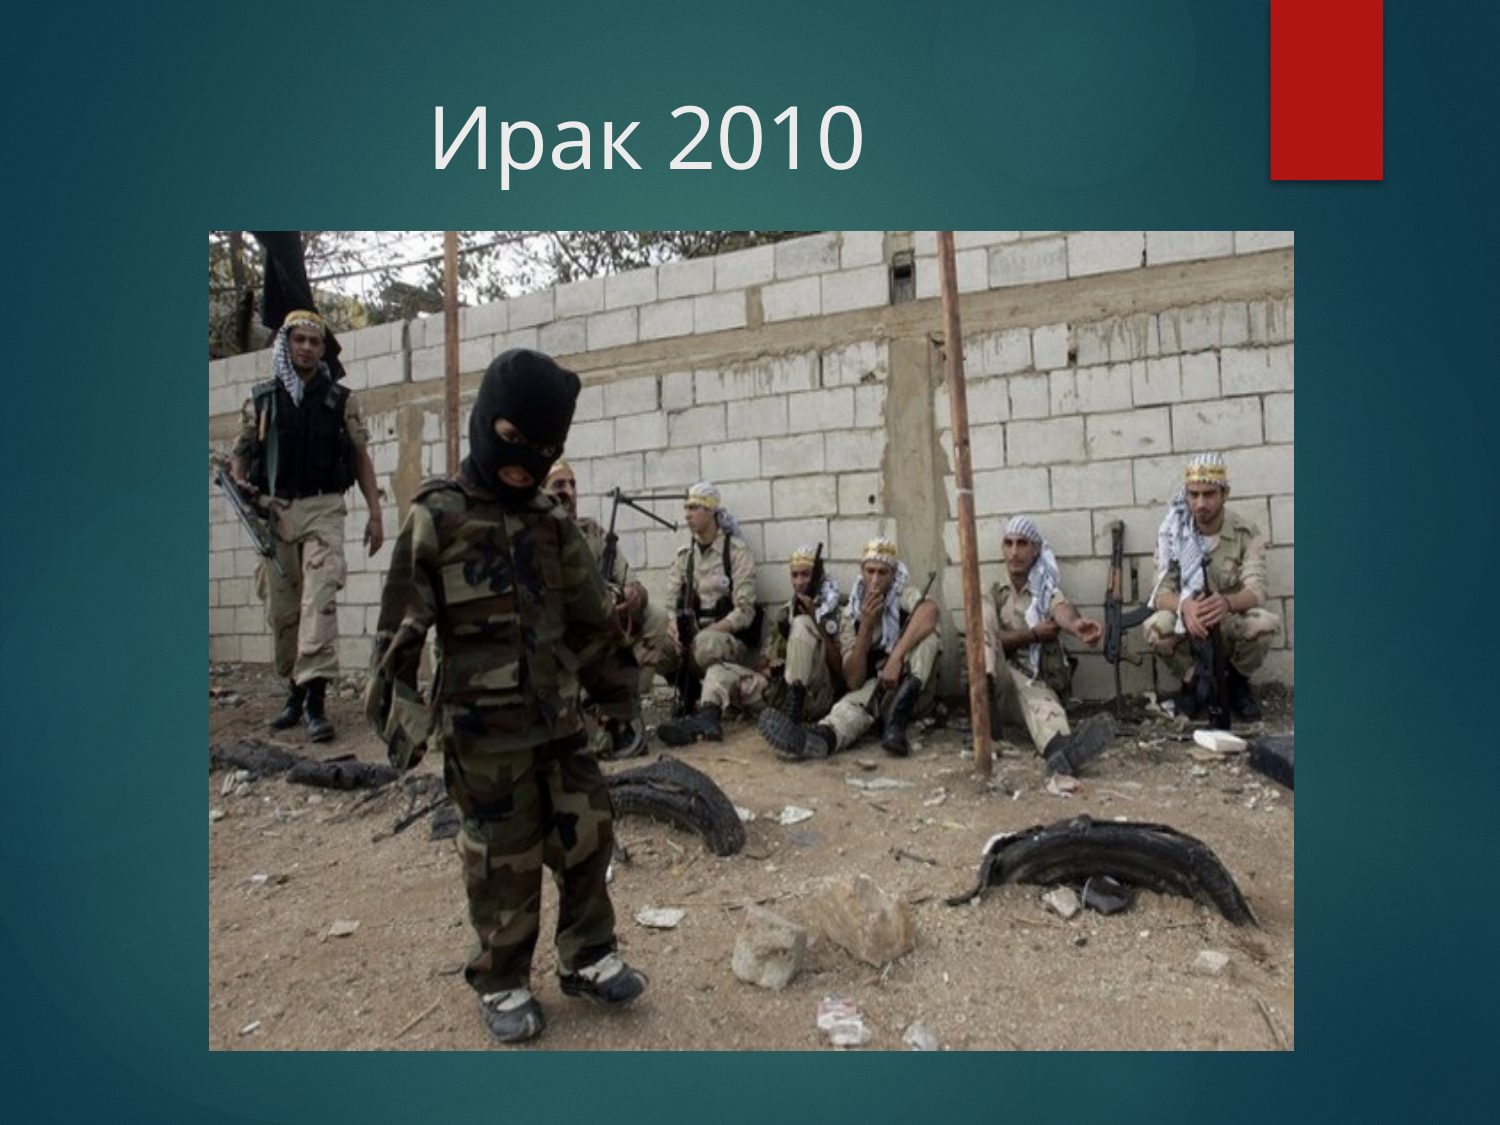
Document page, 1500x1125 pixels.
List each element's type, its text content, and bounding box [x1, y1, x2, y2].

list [209, 231, 1294, 1051]
title Ирак 2010 [79, 74, 1237, 304]
